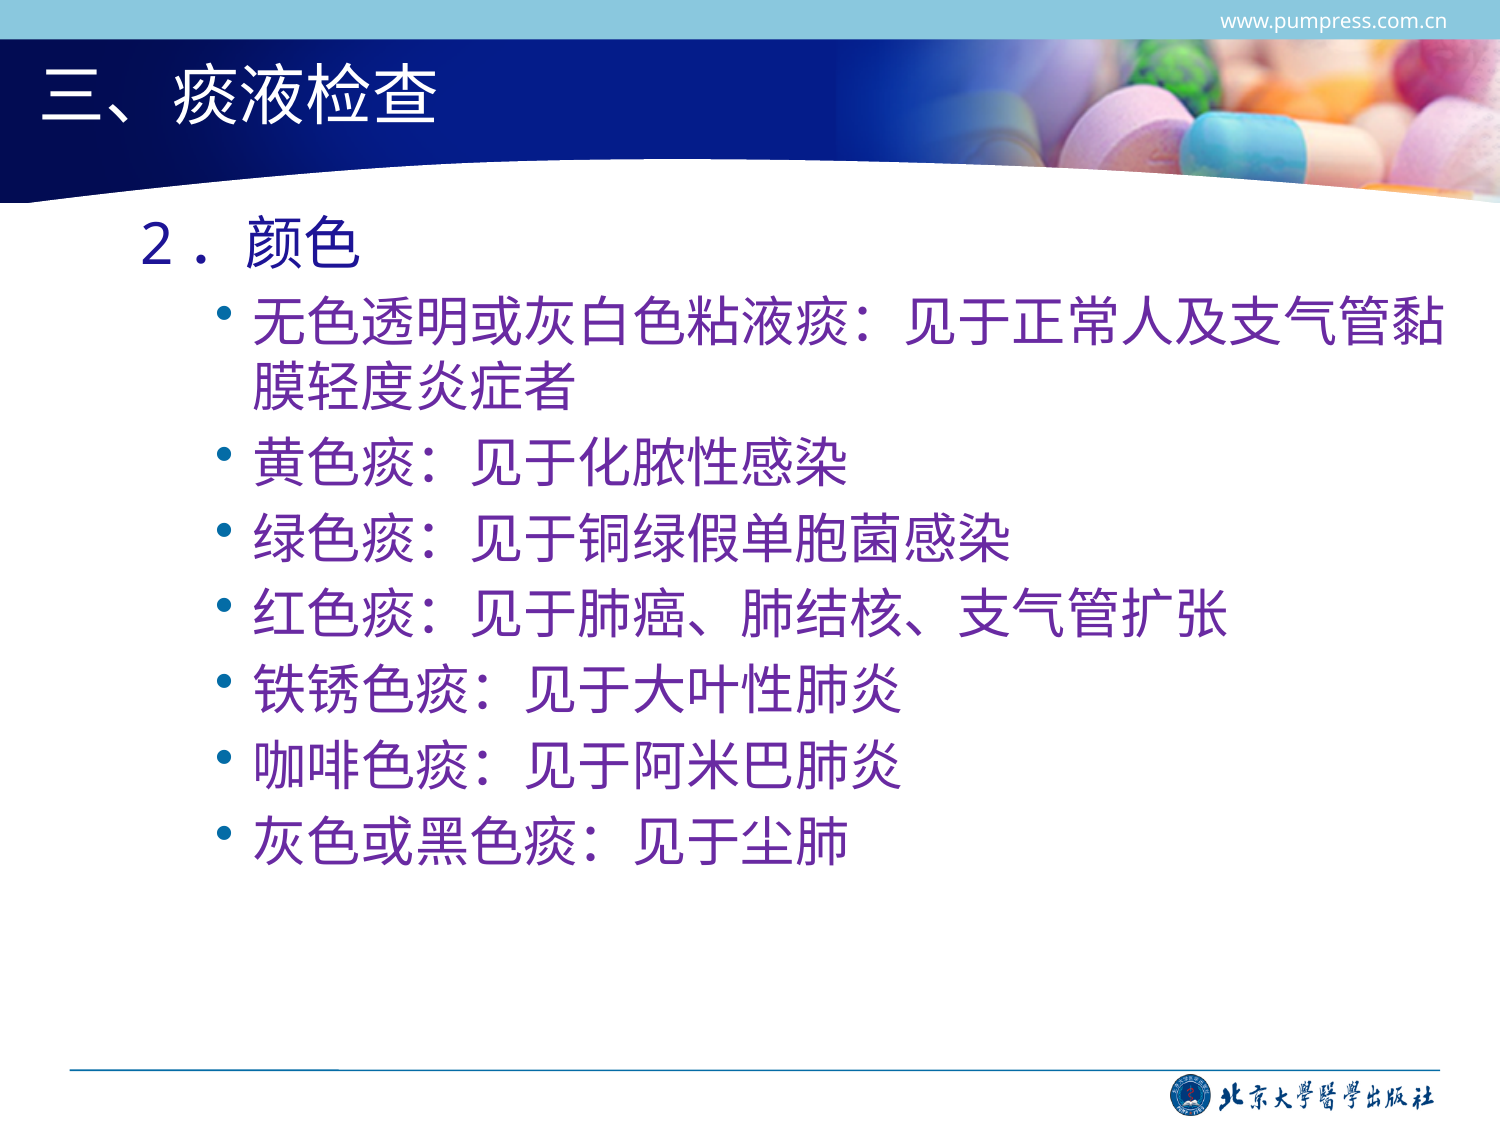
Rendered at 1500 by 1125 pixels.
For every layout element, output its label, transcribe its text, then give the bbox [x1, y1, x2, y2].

picture [1170, 1074, 1436, 1118]
picture [0, 40, 1500, 203]
title 三、痰液检查 [23, 46, 1349, 140]
slide_number www.pumpress.com.cn [1024, 0, 1463, 38]
list 2．颜色 无色透明或灰白色粘液痰：见于正常人及支气管黏膜轻度炎症者 黄色痰：见于化脓性感染 绿色痰：见于铜绿假单胞菌感染 红色痰：见于肺癌、肺结核、支气管扩张 铁锈色痰：见于大叶性肺炎 咖啡色痰：见于阿米巴肺炎 灰色或黑色痰：见于尘肺 [49, 198, 1463, 1026]
